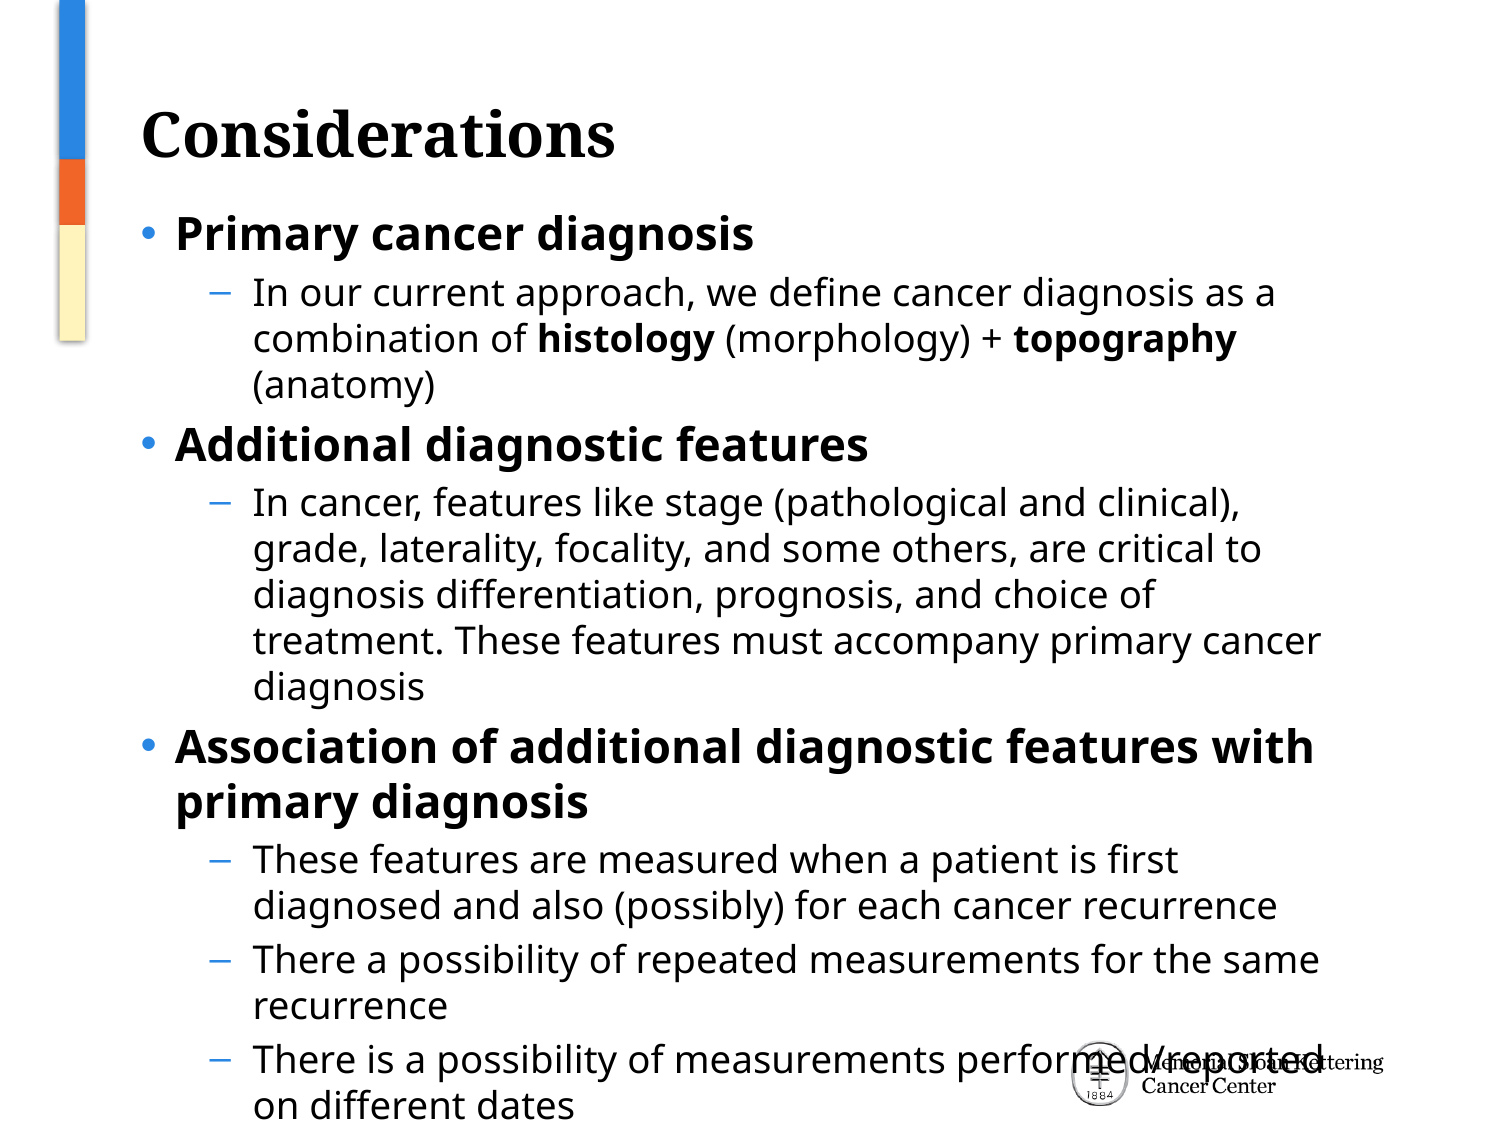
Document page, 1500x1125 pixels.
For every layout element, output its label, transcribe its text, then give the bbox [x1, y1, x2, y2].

title Considerations [125, 48, 1386, 178]
list Primary cancer diagnosis In our current approach, we define cancer diagnosis as a combination of histology (morphology) + topography (anatomy) Additional diagnostic features In cancer, features like stage (pathological and clinical), grade, laterality, focality, and some others, are critical to diagnosis differentiation, prognosis, and choice of treatment. These features must accompany primary cancer diagnosis Association of additional diagnostic features with primary diagnosis These features are measured when a patient is first diagnosed and also (possibly) for each cancer recurrence There a possibility of repeated measurements for the same recurrence There is a possibility of measurements performed/reported on different dates [125, 197, 1365, 1125]
